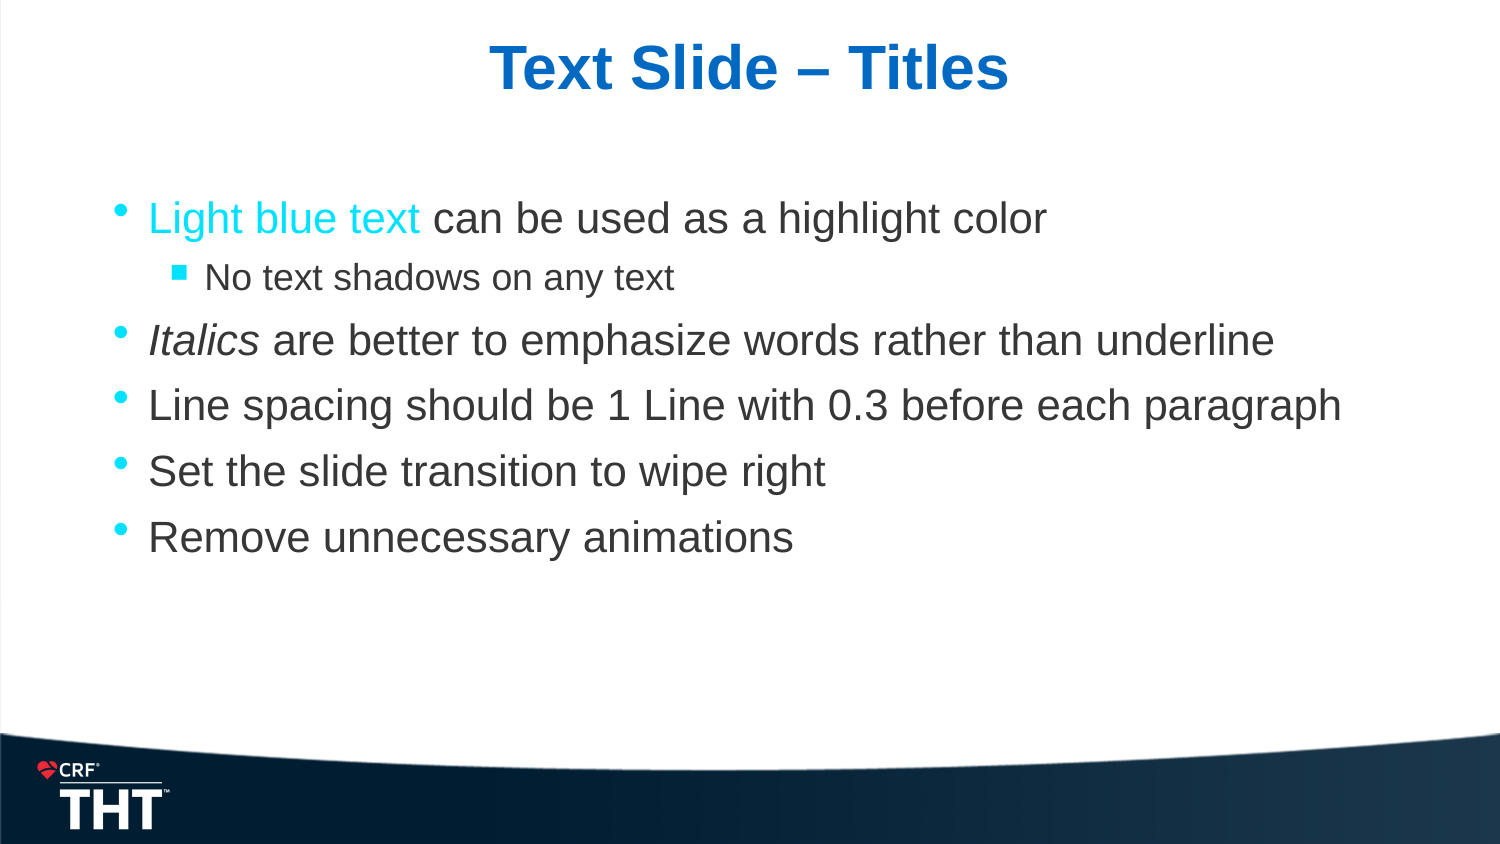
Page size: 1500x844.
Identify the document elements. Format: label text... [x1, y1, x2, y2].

list Light blue text can be used as a highlight color No text shadows on any text Italics are better to emphasize words rather than underline Line spacing should be 1 Line with 0.3 before each paragraph Set the slide transition to wipe right Remove unnecessary animations [97, 181, 1449, 689]
picture [0, 0, 1500, 844]
title Text Slide – Titles [112, 19, 1388, 113]
